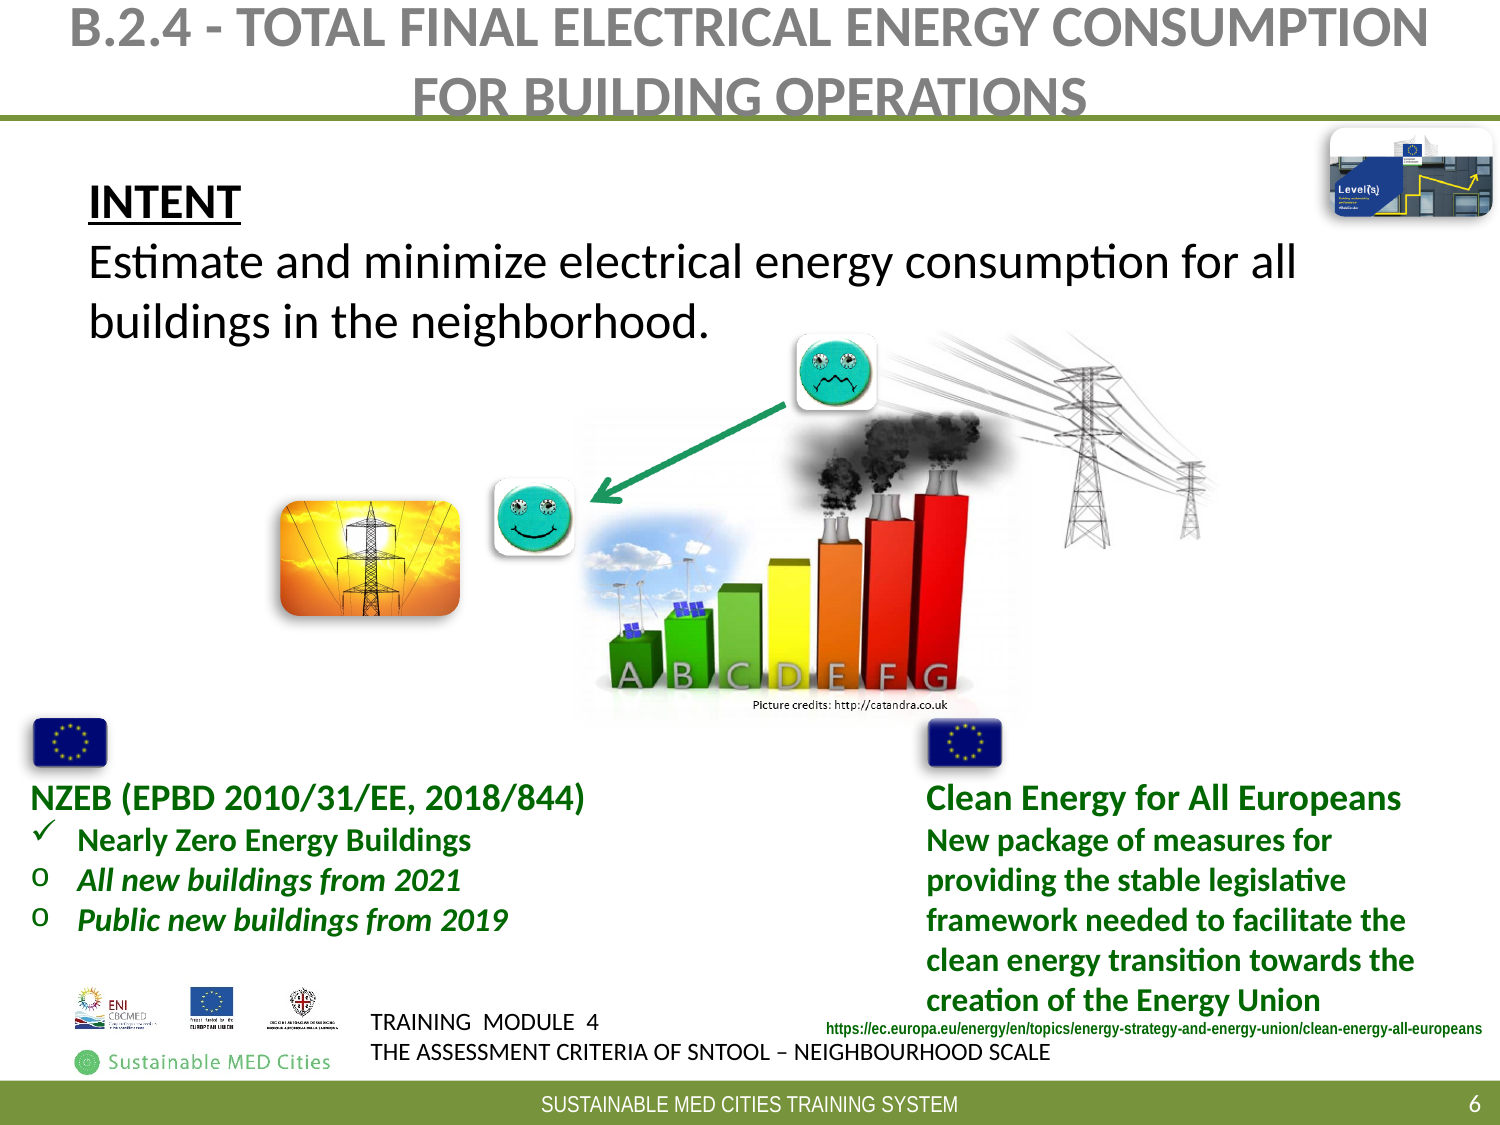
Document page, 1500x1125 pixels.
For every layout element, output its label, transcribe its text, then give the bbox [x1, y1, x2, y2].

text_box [280, 323, 1223, 732]
text_box https://ec.europa.eu/energy/en/topics/energy-strategy-and-energy-union/clean-energy-all-europeans [811, 1010, 1500, 1046]
picture [32, 717, 108, 769]
picture [1329, 127, 1493, 217]
title B.2.4 - TOTAL FINAL ELECTRICAL ENERGY CONSUMPTION FOR BUILDING OPERATIONS [0, 0, 1500, 117]
text_box NZEB (EPBD 2010/31/ΕΕ, 2018/844) Nearly Zero Energy Buildings All new buildings from 2021 Public new buildings from 2019 [15, 765, 628, 986]
picture [927, 732, 1003, 769]
list INTENT Estimate and minimize electrical energy consumption for all buildings in the neighborhood. [73, 161, 1424, 904]
picture [62, 986, 356, 1080]
slide_number 6 [1146, 1080, 1497, 1125]
text_box Clean Energy for All Europeans New package of measures for providing the stable legislative framework needed to facilitate the clean energy transition towards the creation of the Energy Union [911, 765, 1470, 1010]
